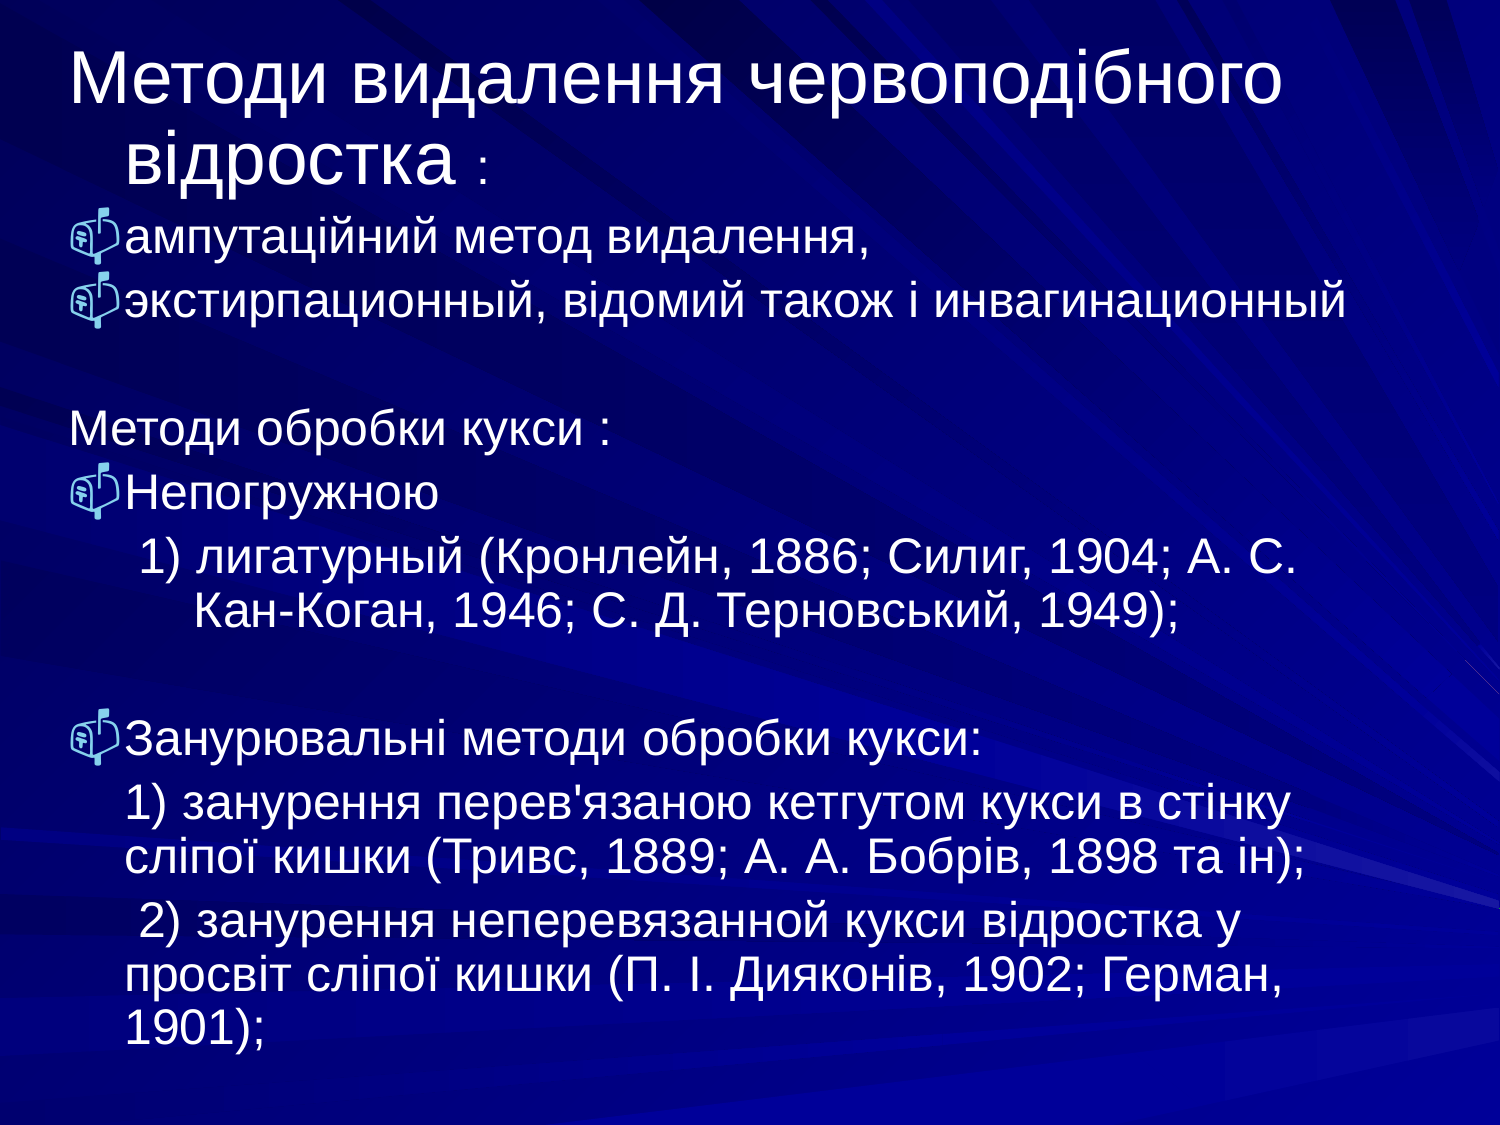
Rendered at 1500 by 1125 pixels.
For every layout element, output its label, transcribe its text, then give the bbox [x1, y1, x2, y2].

list Методи видалення червоподібного відростка : ампутаційний метод видалення, экстирпационный, відомий також і инвагинационный Методи обробки кукси : Непогружною 1) лигатурный (Кронлейн, 1886; Силиг, 1904; А. С. Кан-Коган, 1946; С. Д. Терновський, 1949); Занурювальні методи обробки кукси: 1) занурення перев'язаною кетгутом кукси в стінку сліпої кишки (Тривс, 1889; А. А. Бобрів, 1898 та ін); 2) занурення неперевязанной кукси відростка у просвіт сліпої кишки (П. І. Дияконів, 1902; Герман, 1901); [53, 31, 1404, 845]
